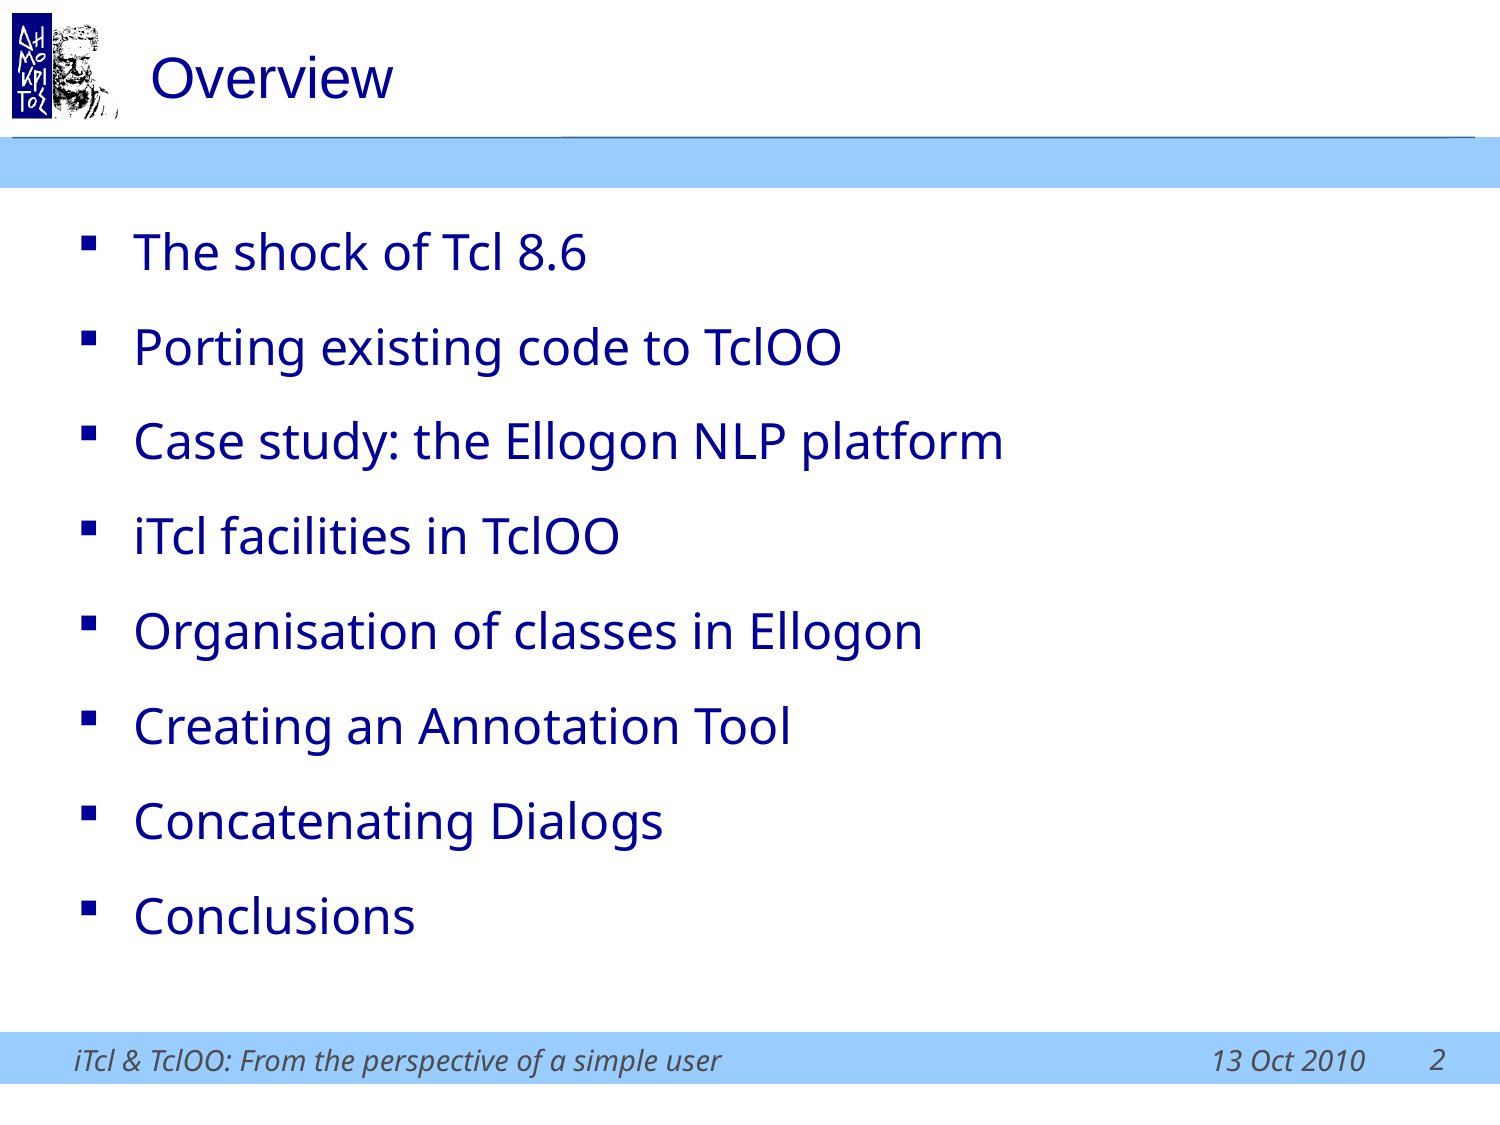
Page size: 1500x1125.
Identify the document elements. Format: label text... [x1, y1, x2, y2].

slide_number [1190, 1034, 1381, 1086]
footer iTcl & TclOO: From the perspective of a simple user [58, 1034, 1190, 1086]
list The shock of Tcl 8.6 Porting existing code to TclOO Case study: the Ellogon NLP platform iTcl facilities in TclOO Organisation of classes in Ellogon Creating an Annotation Tool Concatenating Dialogs Conclusions [62, 212, 1438, 1001]
title Overview [135, 12, 1476, 138]
picture [11, 13, 118, 120]
slide_number 2 [1399, 1033, 1476, 1084]
